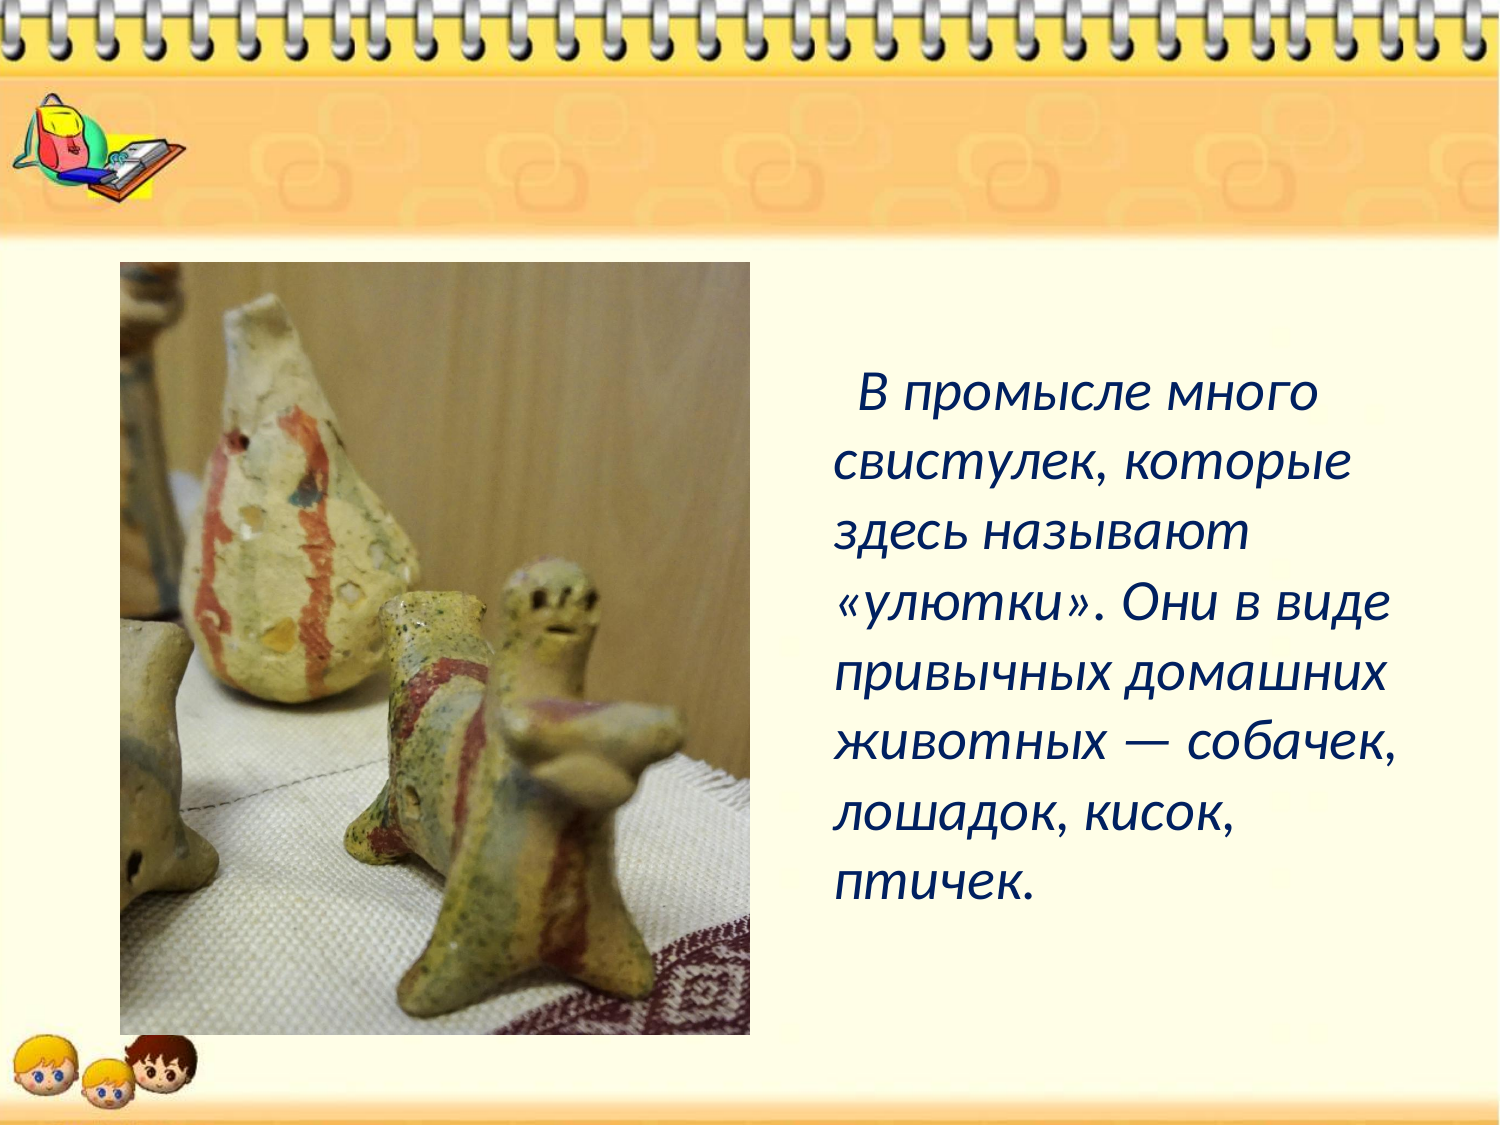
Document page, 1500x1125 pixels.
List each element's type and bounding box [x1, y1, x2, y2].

picture [0, 0, 1500, 1125]
list [119, 262, 751, 1036]
